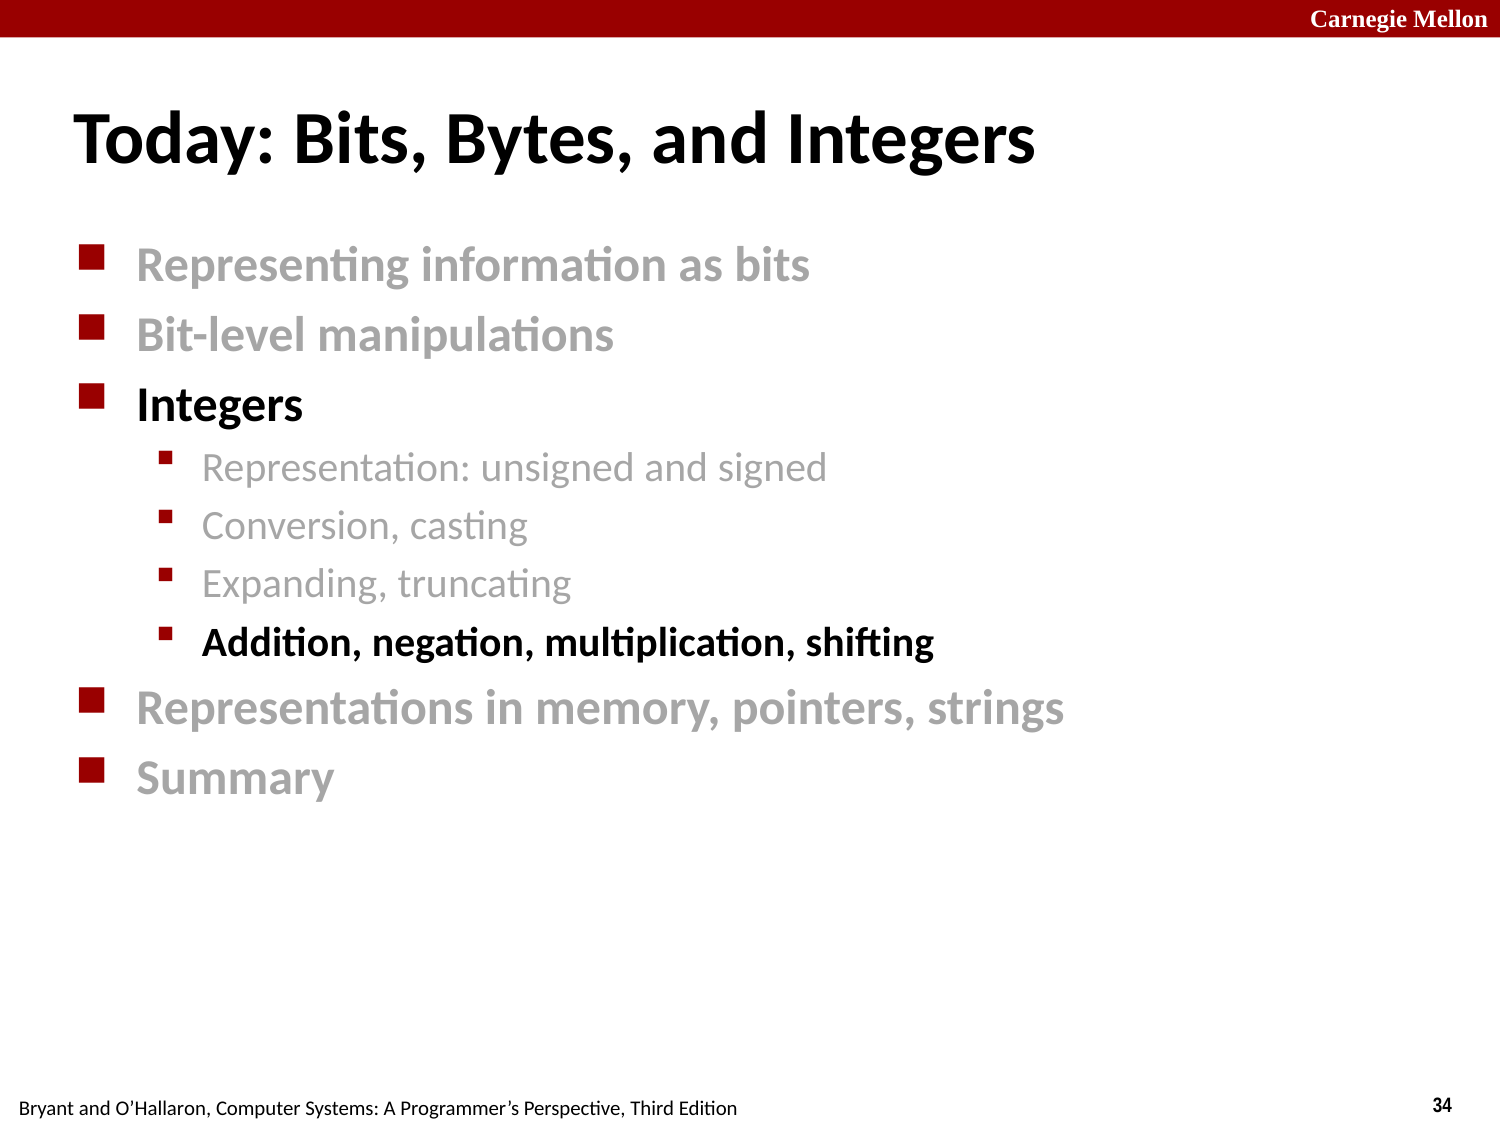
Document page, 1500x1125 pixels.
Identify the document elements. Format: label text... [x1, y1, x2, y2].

title Today: Bits, Bytes, and Integers [58, 71, 1305, 197]
list Representing information as bits Bit-level manipulations Integers Representation: unsigned and signed Conversion, casting Expanding, truncating Addition, negation, multiplication, shifting Representations in memory, pointers, strings Summary [64, 223, 1361, 1040]
